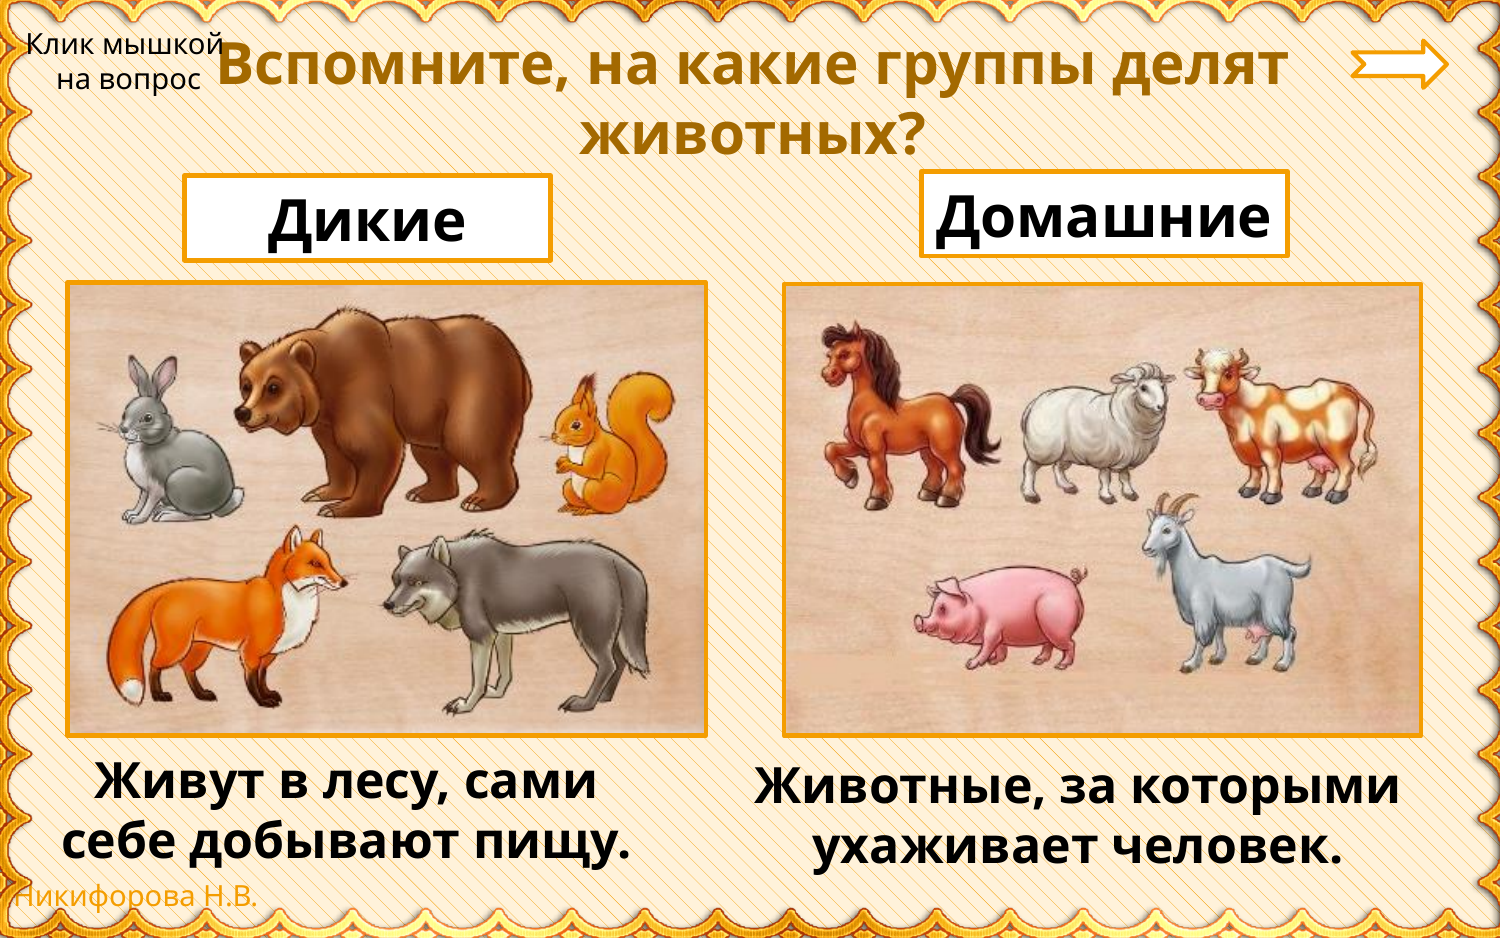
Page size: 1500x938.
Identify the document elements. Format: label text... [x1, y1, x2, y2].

picture [0, 0, 1500, 938]
text_box Животные, за которыми ухаживает человек. [725, 745, 1431, 881]
text_box Вспомните, на какие группы делят животных? [179, 18, 1327, 174]
text_box Домашние [921, 171, 1288, 256]
text_box [1350, 38, 1450, 90]
text_box Дикие [184, 175, 551, 261]
text_box Клик мышкой на вопрос [10, 17, 240, 103]
text_box Живут в лесу, сами себе добывают пищу. [29, 740, 664, 876]
